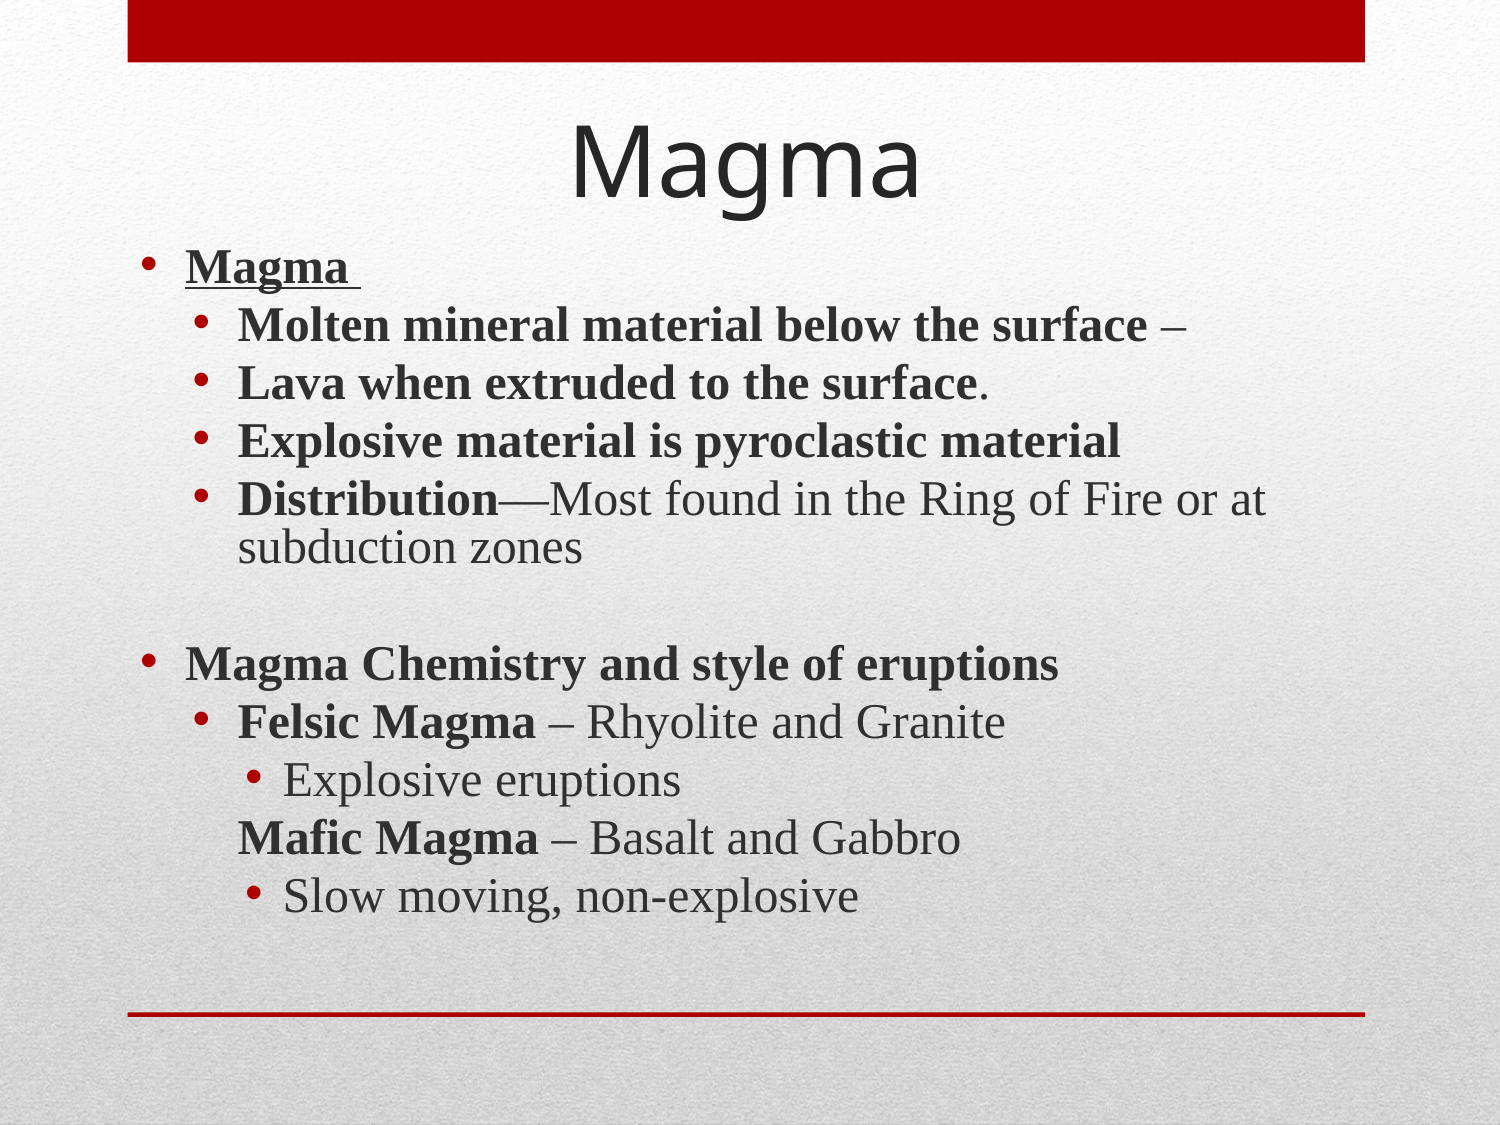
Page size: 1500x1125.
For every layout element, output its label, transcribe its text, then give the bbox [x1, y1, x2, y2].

title Magma [58, 0, 1434, 225]
list Magma Molten mineral material below the surface – Lava when extruded to the surface. Explosive material is pyroclastic material Distribution—Most found in the Ring of Fire or at subduction zones Magma Chemistry and style of eruptions Felsic Magma – Rhyolite and Granite Explosive eruptions Mafic Magma – Basalt and Gabbro Slow moving, non-explosive [125, 224, 1363, 1000]
